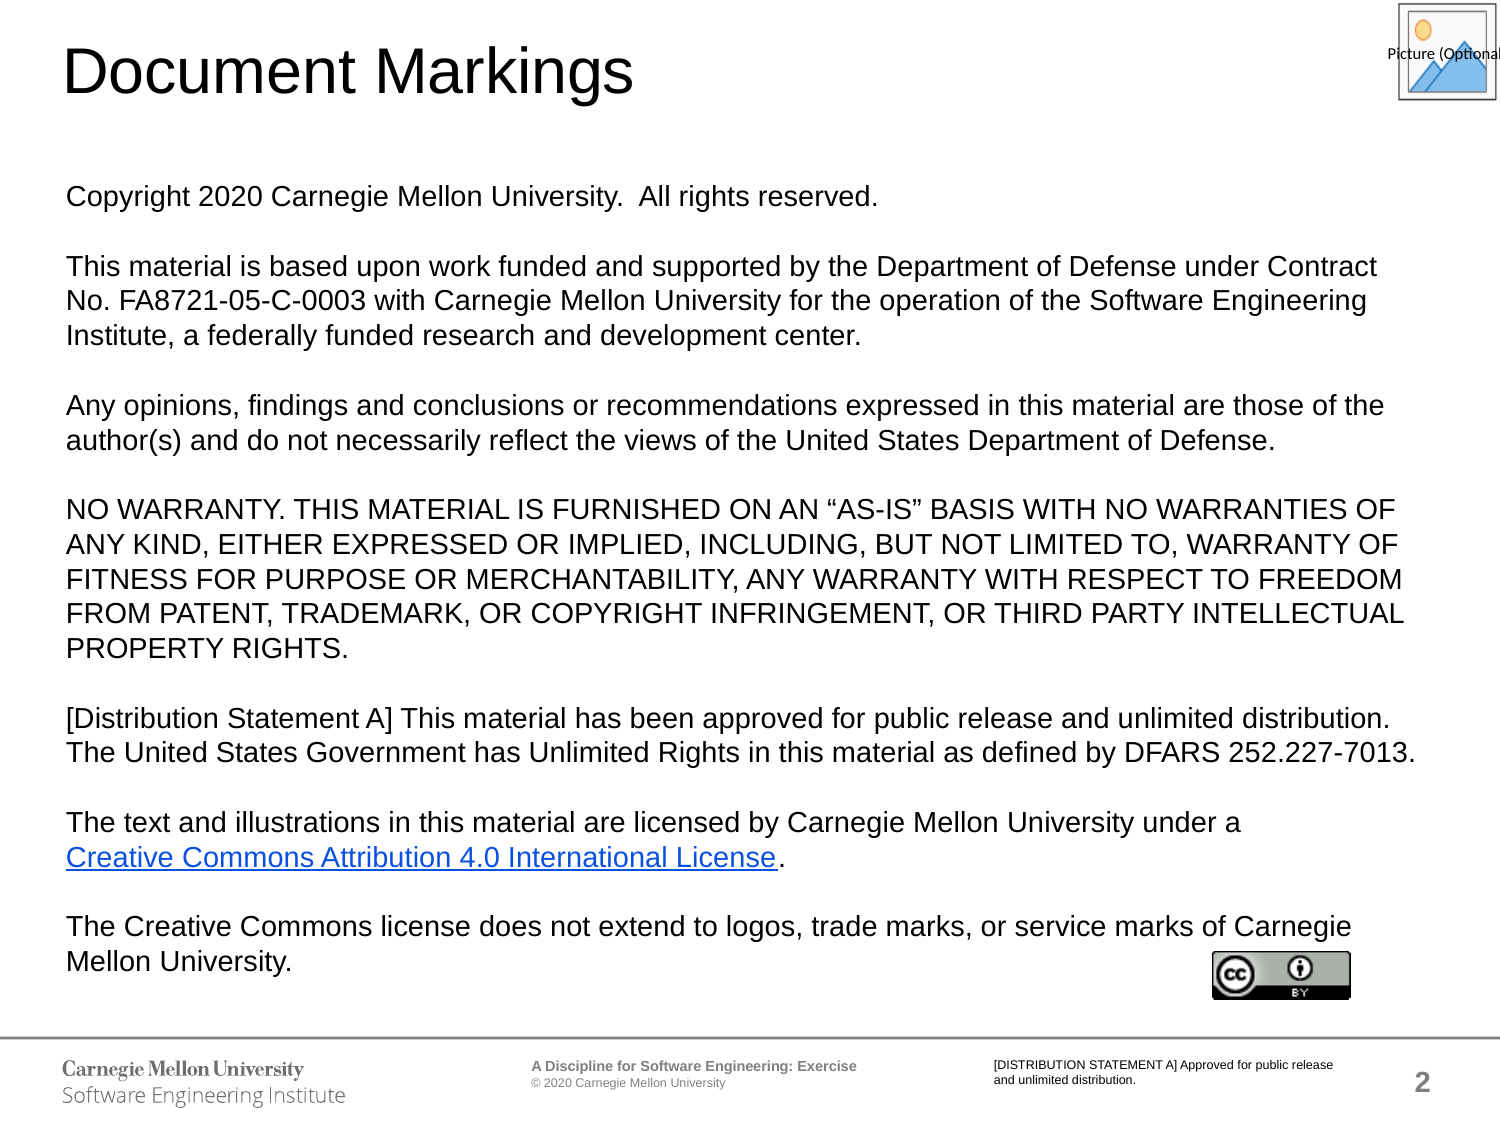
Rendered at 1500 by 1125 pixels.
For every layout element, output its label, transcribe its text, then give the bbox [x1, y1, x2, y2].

list Copyright 2020 Carnegie Mellon University. All rights reserved. This material is based upon work funded and supported by the Department of Defense under Contract No. FA8721-05-C-0003 with Carnegie Mellon University for the operation of the Software Engineering Institute, a federally funded research and development center. Any opinions, findings and conclusions or recommendations expressed in this material are those of the author(s) and do not necessarily reflect the views of the United States Department of Defense. NO WARRANTY. THIS MATERIAL IS FURNISHED ON AN “AS-IS” BASIS WITH NO WARRANTIES OF ANY KIND, EITHER EXPRESSED OR IMPLIED, INCLUDING, BUT NOT LIMITED TO, WARRANTY OF FITNESS FOR PURPOSE OR MERCHANTABILITY, ANY WARRANTY WITH RESPECT TO FREEDOM FROM PATENT, TRADEMARK, OR COPYRIGHT INFRINGEMENT, OR THIRD PARTY INTELLECTUAL PROPERTY RIGHTS. [Distribution Statement A] This material has been approved for public release and unlimited distribution. The United States Government has Unlimited Rights in this material as defined by DFARS 252.227-7013. The text and illustrations in this material are licensed by Carnegie Mellon University under a Creative Commons Attribution 4.0 International License. The Creative Commons license does not extend to logos, trade marks, or service marks of Carnegie Mellon University. [65, 177, 1431, 1000]
picture [1212, 951, 1351, 1000]
picture [1394, 0, 1500, 105]
title Document Markings [62, 91, 1338, 182]
text_box [0, 0, 1394, 91]
